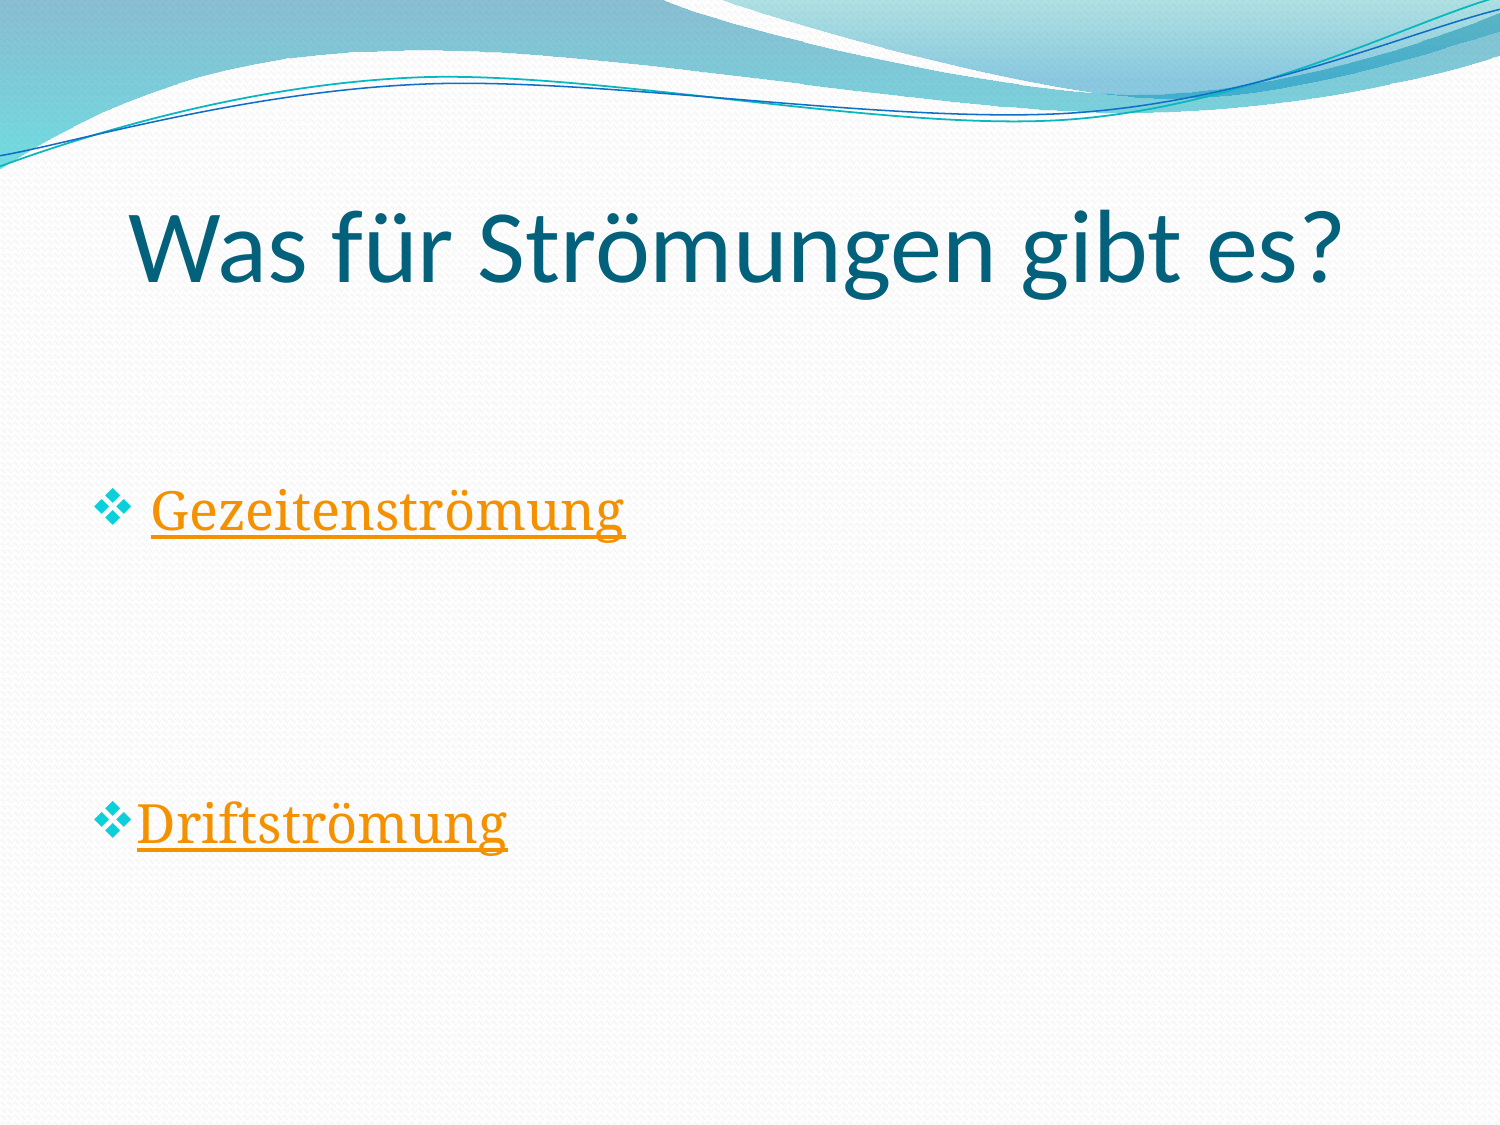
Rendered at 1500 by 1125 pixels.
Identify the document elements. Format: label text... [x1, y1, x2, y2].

list Gezeitenströmung Driftströmung [75, 317, 1425, 1038]
title Was für Strömungen gibt es? [75, 115, 1425, 303]
